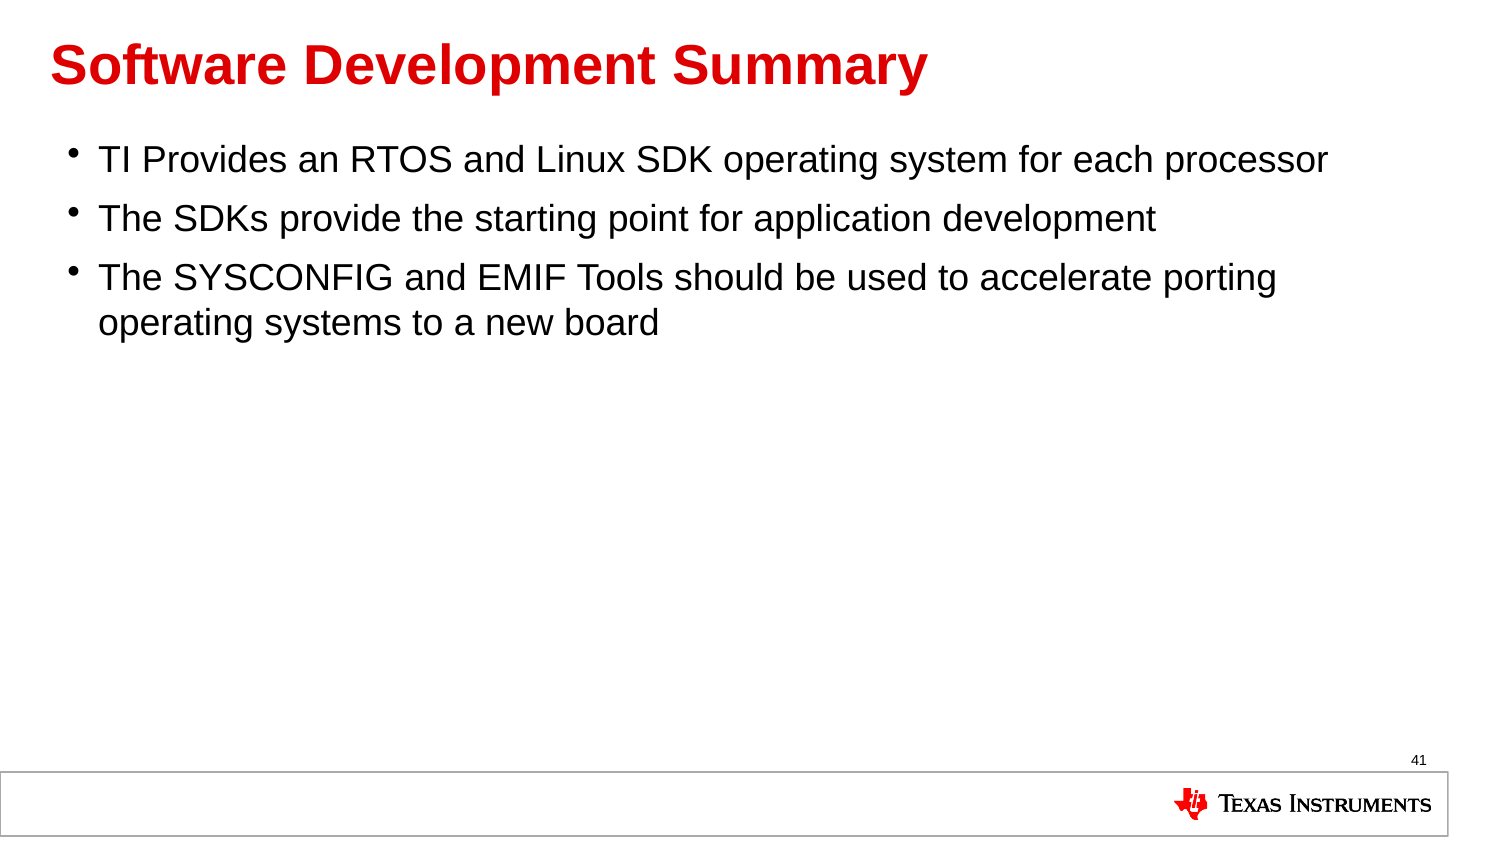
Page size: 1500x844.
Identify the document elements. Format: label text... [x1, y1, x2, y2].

picture [1174, 788, 1431, 820]
slide_number 41 [1089, 744, 1440, 770]
list TI Provides an RTOS and Linux SDK operating system for each processor The SDKs provide the starting point for application development The SYSCONFIG and EMIF Tools should be used to accelerate porting operating systems to a new board [54, 128, 1444, 738]
title Software Development Summary [37, 17, 1426, 119]
